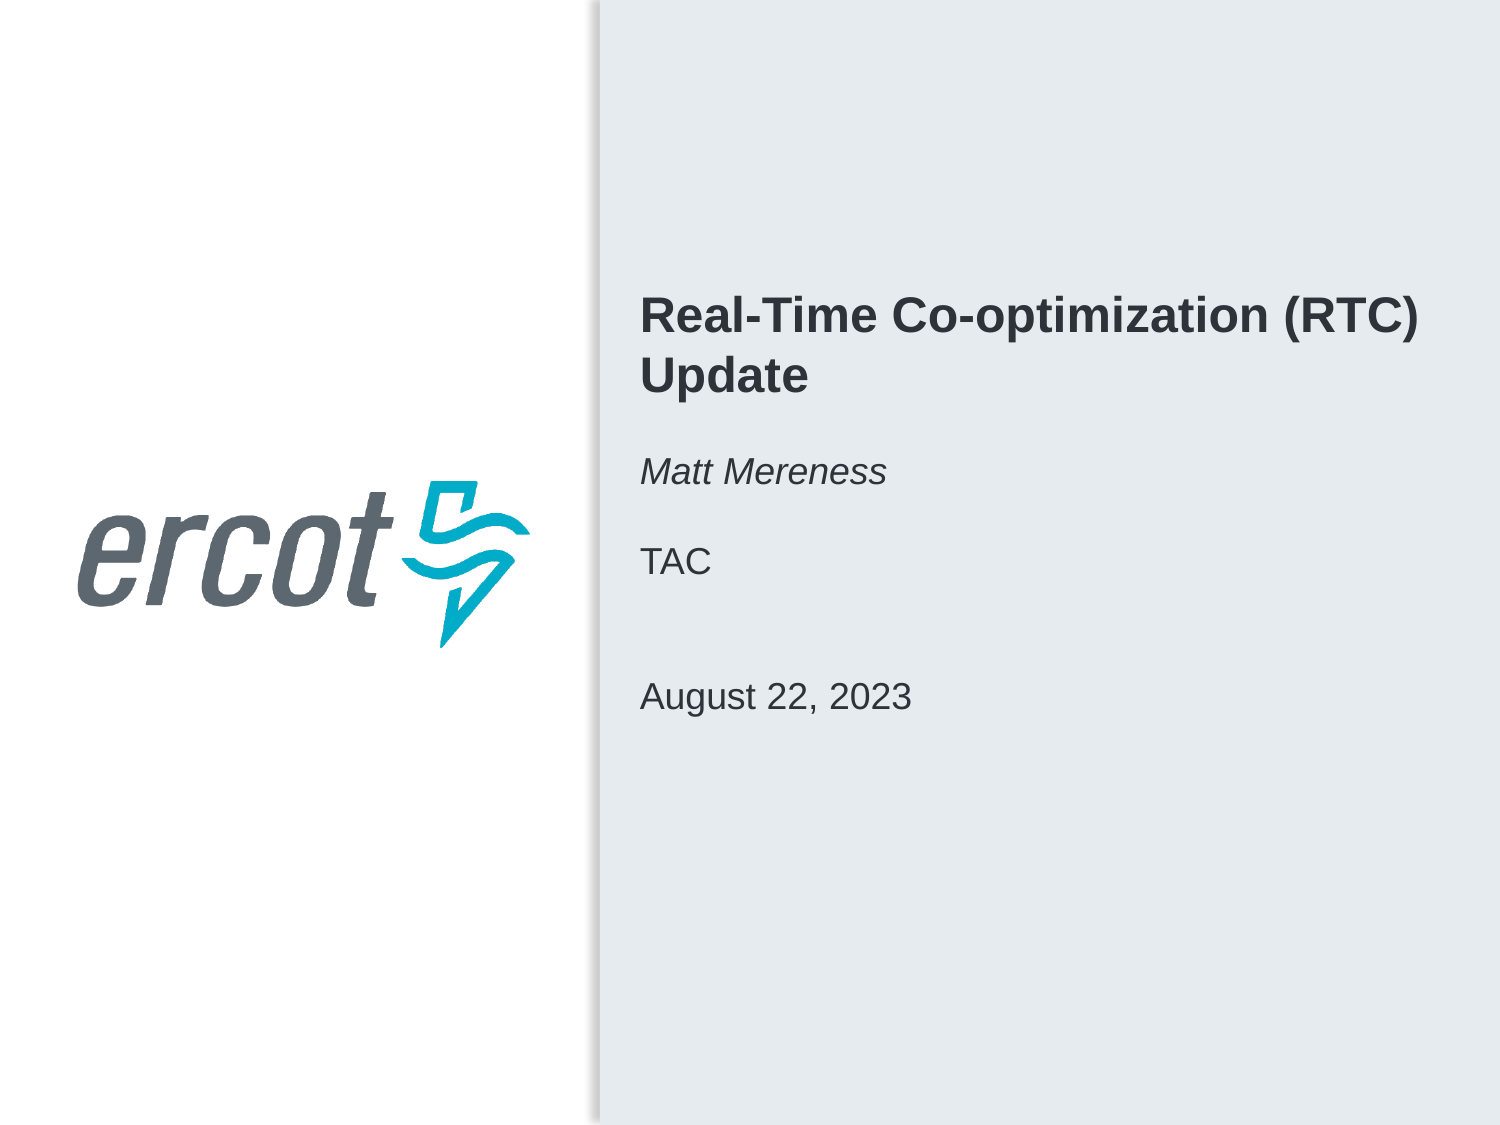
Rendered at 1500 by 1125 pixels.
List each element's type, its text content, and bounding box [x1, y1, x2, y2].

picture [68, 471, 538, 654]
text_box Real-Time Co-optimization (RTC) Update Matt Mereness TAC August 22, 2023 [624, 274, 1500, 770]
